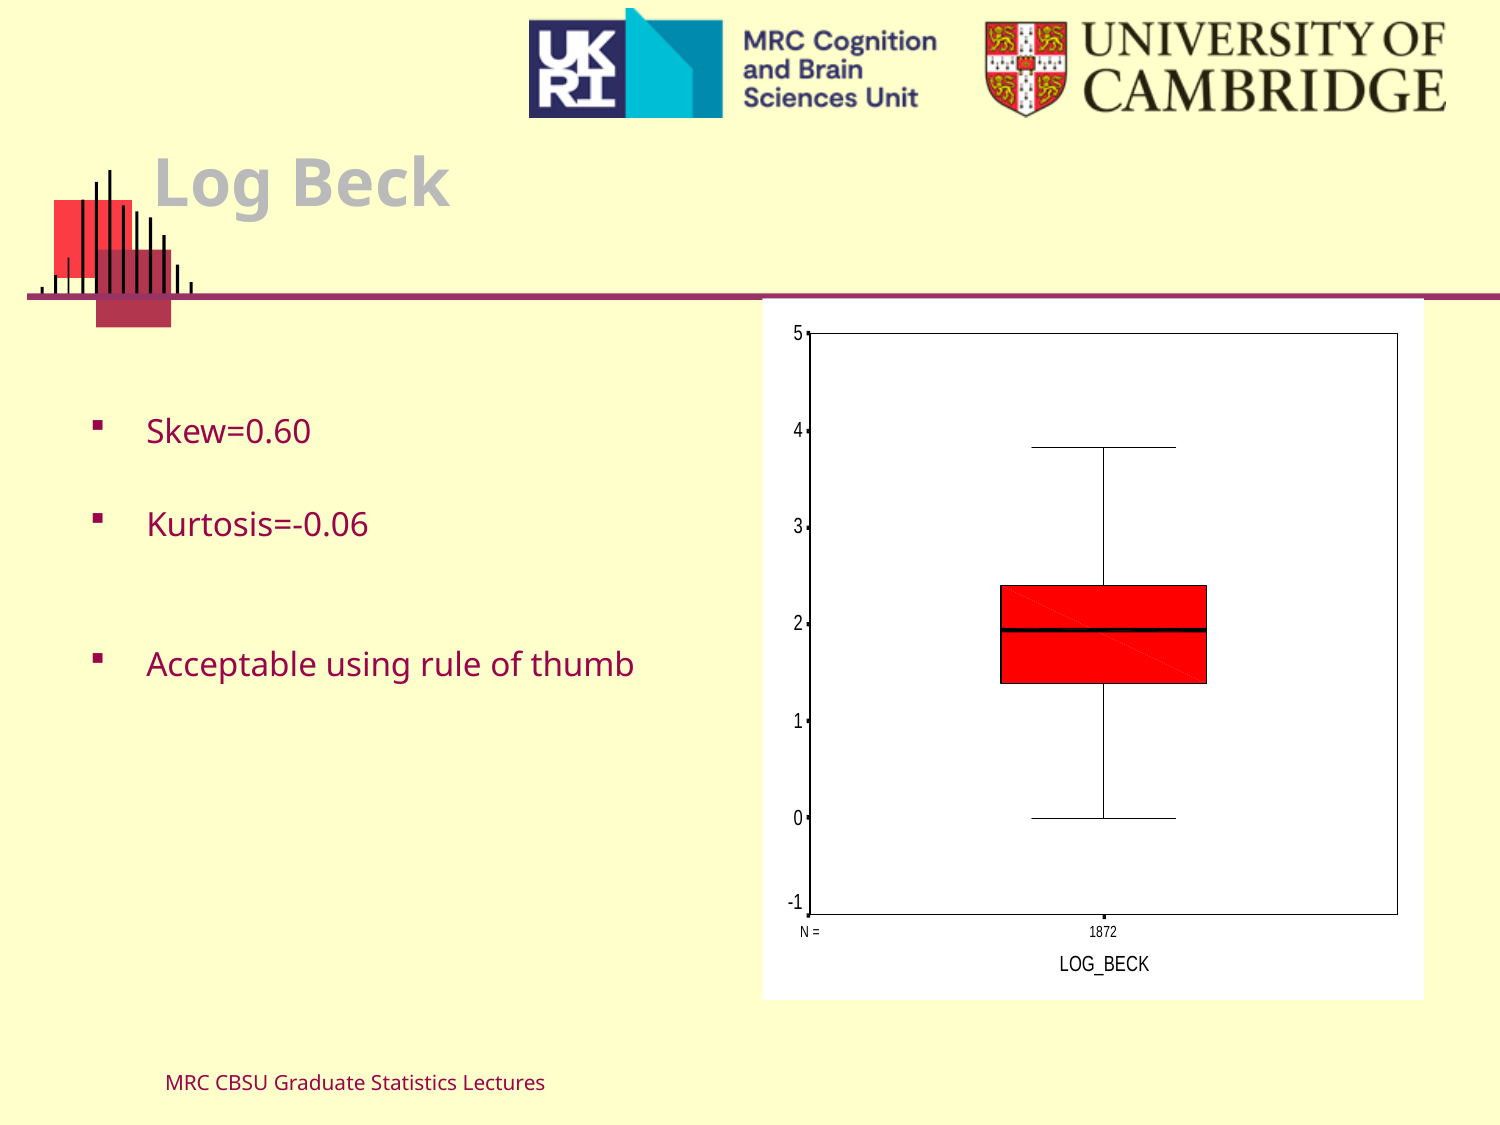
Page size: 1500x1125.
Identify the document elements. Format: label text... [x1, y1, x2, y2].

footer MRC CBSU Graduate Statistics Lectures [149, 1062, 988, 1101]
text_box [762, 298, 1426, 1002]
picture [529, 8, 1446, 118]
title Log Beck [137, 137, 988, 233]
list Skew=0.60 Kurtosis=-0.06 Acceptable using rule of thumb [75, 262, 738, 1038]
